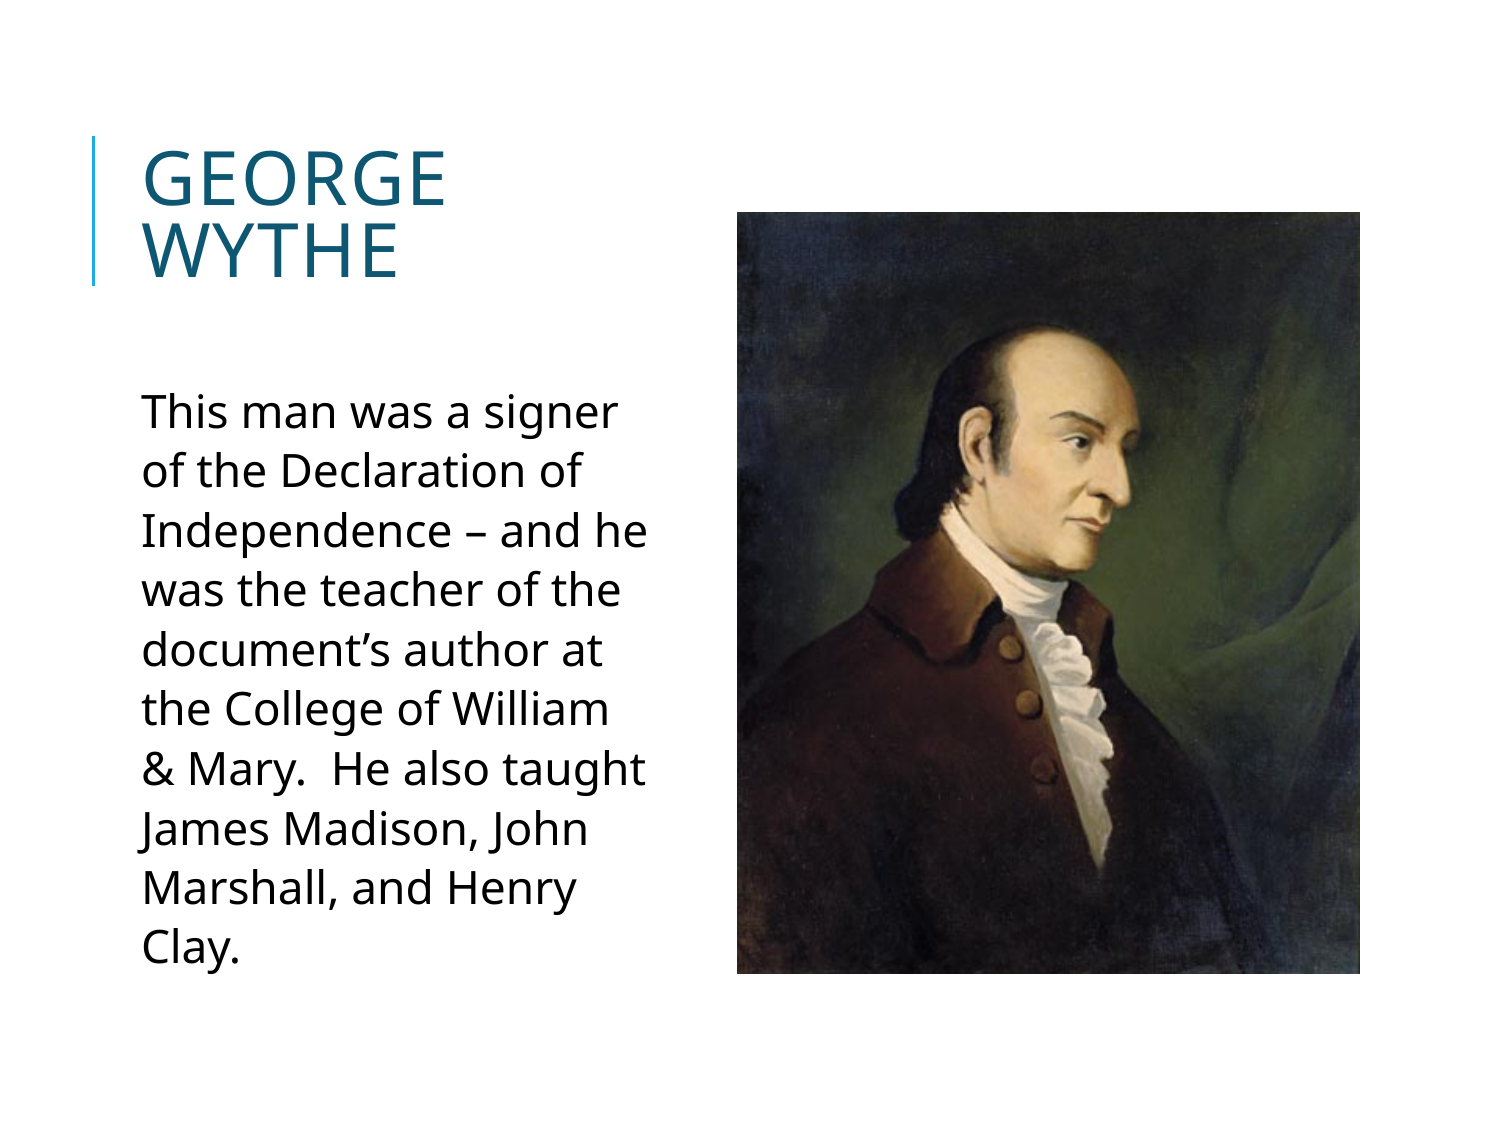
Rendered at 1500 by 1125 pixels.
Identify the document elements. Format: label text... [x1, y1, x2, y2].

list This man was a signer of the Declaration of Independence – and he was the teacher of the document’s author at the College of William & Mary. He also taught James Madison, John Marshall, and Henry Clay. [126, 370, 666, 988]
title George Wythe [126, 77, 666, 363]
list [737, 212, 1360, 974]
